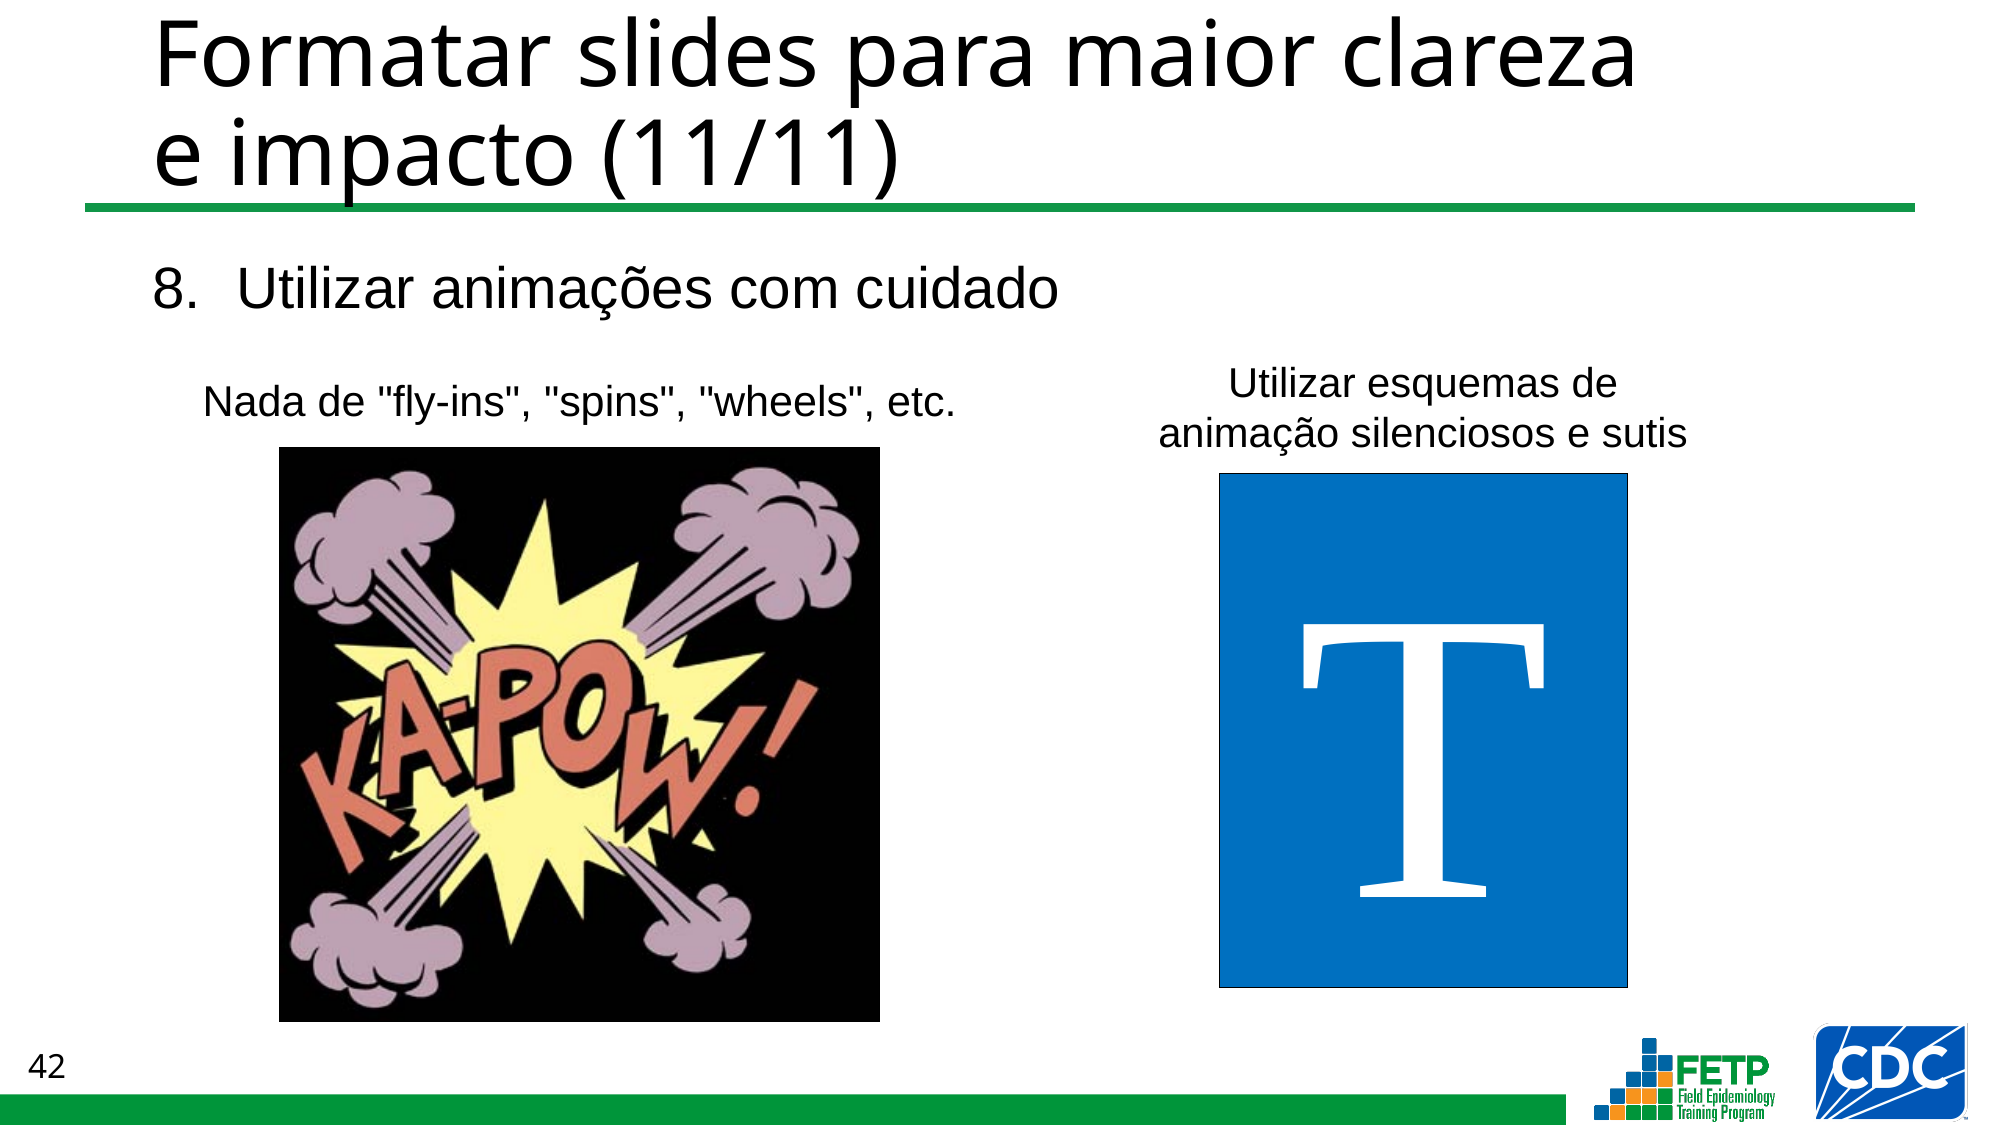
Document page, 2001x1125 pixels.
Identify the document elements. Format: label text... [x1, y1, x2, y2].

picture [1813, 1023, 1968, 1122]
title Formatar slides para maior clareza e impacto (11/11) [137, 0, 1863, 207]
list Utilizar animações com cuidado [137, 242, 1863, 1004]
text_box Utilizar esquemas de animação silenciosos e sutis [1123, 340, 1724, 469]
text_box T [1219, 473, 1628, 988]
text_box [183, 358, 977, 1022]
picture [1594, 1038, 1775, 1122]
